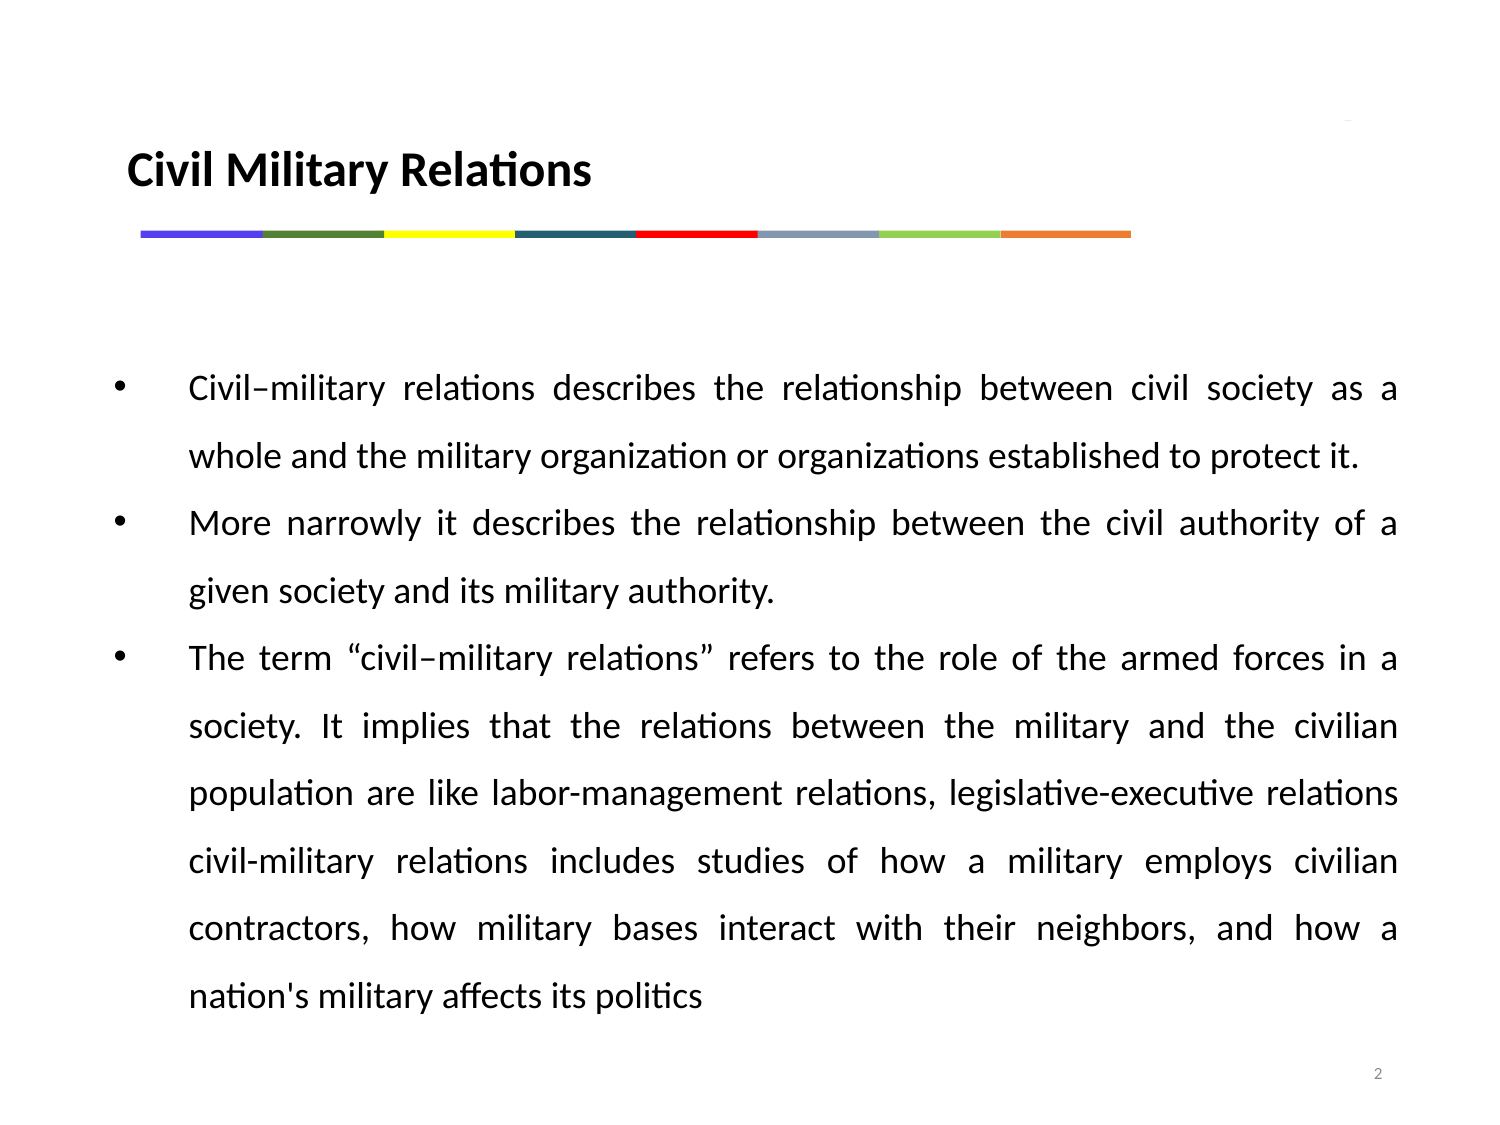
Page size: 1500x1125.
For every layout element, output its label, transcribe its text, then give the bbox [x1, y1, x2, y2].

slide_number 2 [1060, 1042, 1398, 1103]
text_box Civil Military Relations [112, 120, 1500, 276]
text_box Civil–military relations describes the relationship between civil society as a whole and the military organization or organizations established to protect it. More narrowly it describes the relationship between the civil authority of a given society and its military authority. The term “civil–military relations” refers to the role of the armed forces in a society. It implies that the relations between the military and the civilian population are like labor-management relations, legislative-executive relations civil-military relations includes studies of how a military employs civilian contractors, how military bases interact with their neighbors, and how a nation's military affects its politics [98, 288, 1415, 1024]
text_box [140, 230, 1131, 239]
